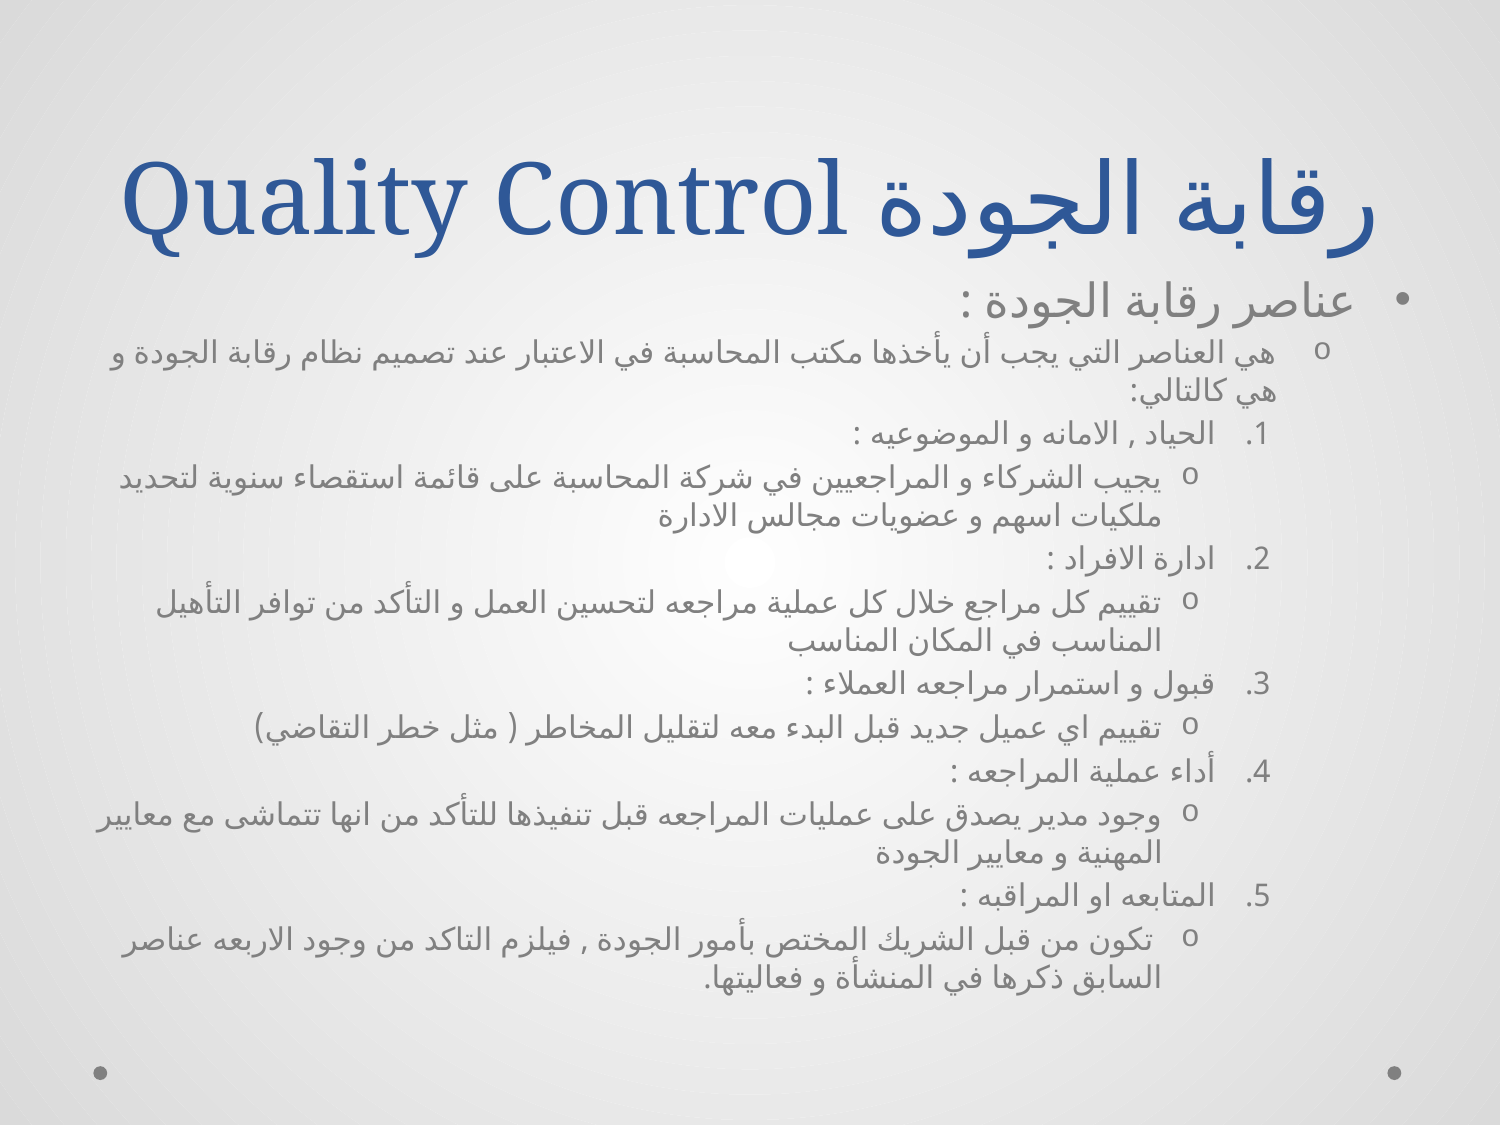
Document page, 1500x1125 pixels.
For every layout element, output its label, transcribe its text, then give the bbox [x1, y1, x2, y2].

title رقابة الجودة Quality Control [75, 0, 1425, 262]
list عناصر رقابة الجودة : هي العناصر التي يجب أن يأخذها مكتب المحاسبة في الاعتبار عند تصميم نظام رقابة الجودة و هي كالتالي: الحياد , الامانه و الموضوعيه : يجيب الشركاء و المراجعيين في شركة المحاسبة على قائمة استقصاء سنوية لتحديد ملكيات اسهم و عضويات مجالس الادارة ادارة الافراد : تقييم كل مراجع خلال كل عملية مراجعه لتحسين العمل و التأكد من توافر التأهيل المناسب في المكان المناسب قبول و استمرار مراجعه العملاء : تقييم اي عميل جديد قبل البدء معه لتقليل المخاطر ( مثل خطر التقاضي) أداء عملية المراجعه : وجود مدير يصدق على عمليات المراجعه قبل تنفيذها للتأكد من انها تتماشى مع معايير المهنية و معايير الجودة المتابعه او المراقبه : تكون من قبل الشريك المختص بأمور الجودة , فيلزم التاكد من وجود الاربعه عناصر السابق ذكرها في المنشأة و فعاليتها. [75, 262, 1425, 1005]
